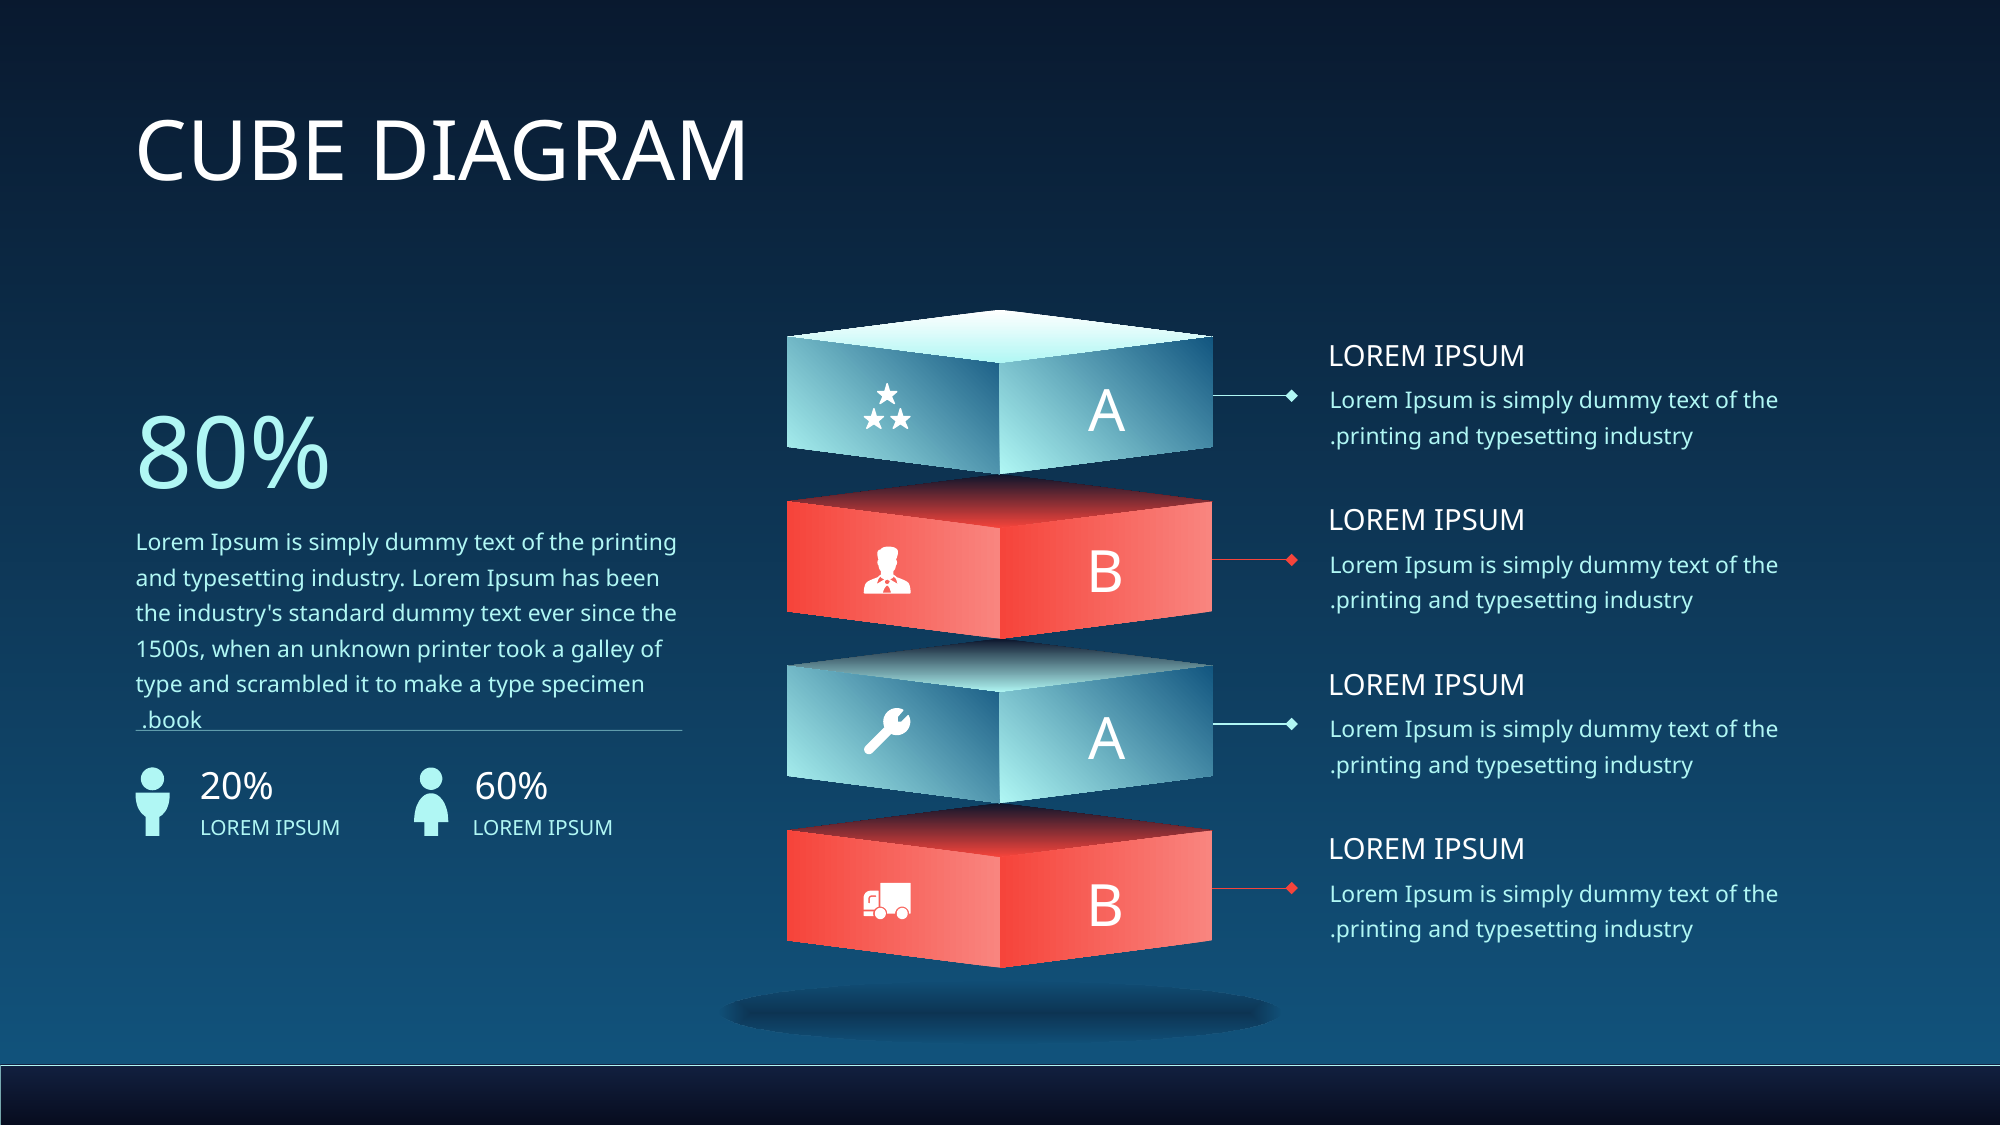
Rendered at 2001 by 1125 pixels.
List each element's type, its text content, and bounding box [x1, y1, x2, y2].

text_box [1329, 336, 1850, 450]
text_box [863, 382, 911, 429]
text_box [787, 475, 1213, 639]
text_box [1329, 830, 1850, 943]
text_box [787, 309, 1213, 475]
text_box [0, 0, 2000, 1064]
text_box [135, 387, 698, 840]
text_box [787, 804, 1213, 968]
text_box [787, 639, 1213, 804]
text_box [717, 979, 1283, 1045]
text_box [1329, 501, 1850, 614]
text_box CUBE DIAGRAM [134, 97, 752, 198]
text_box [1329, 665, 1850, 779]
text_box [863, 882, 911, 920]
text_box [0, 1064, 2000, 1125]
